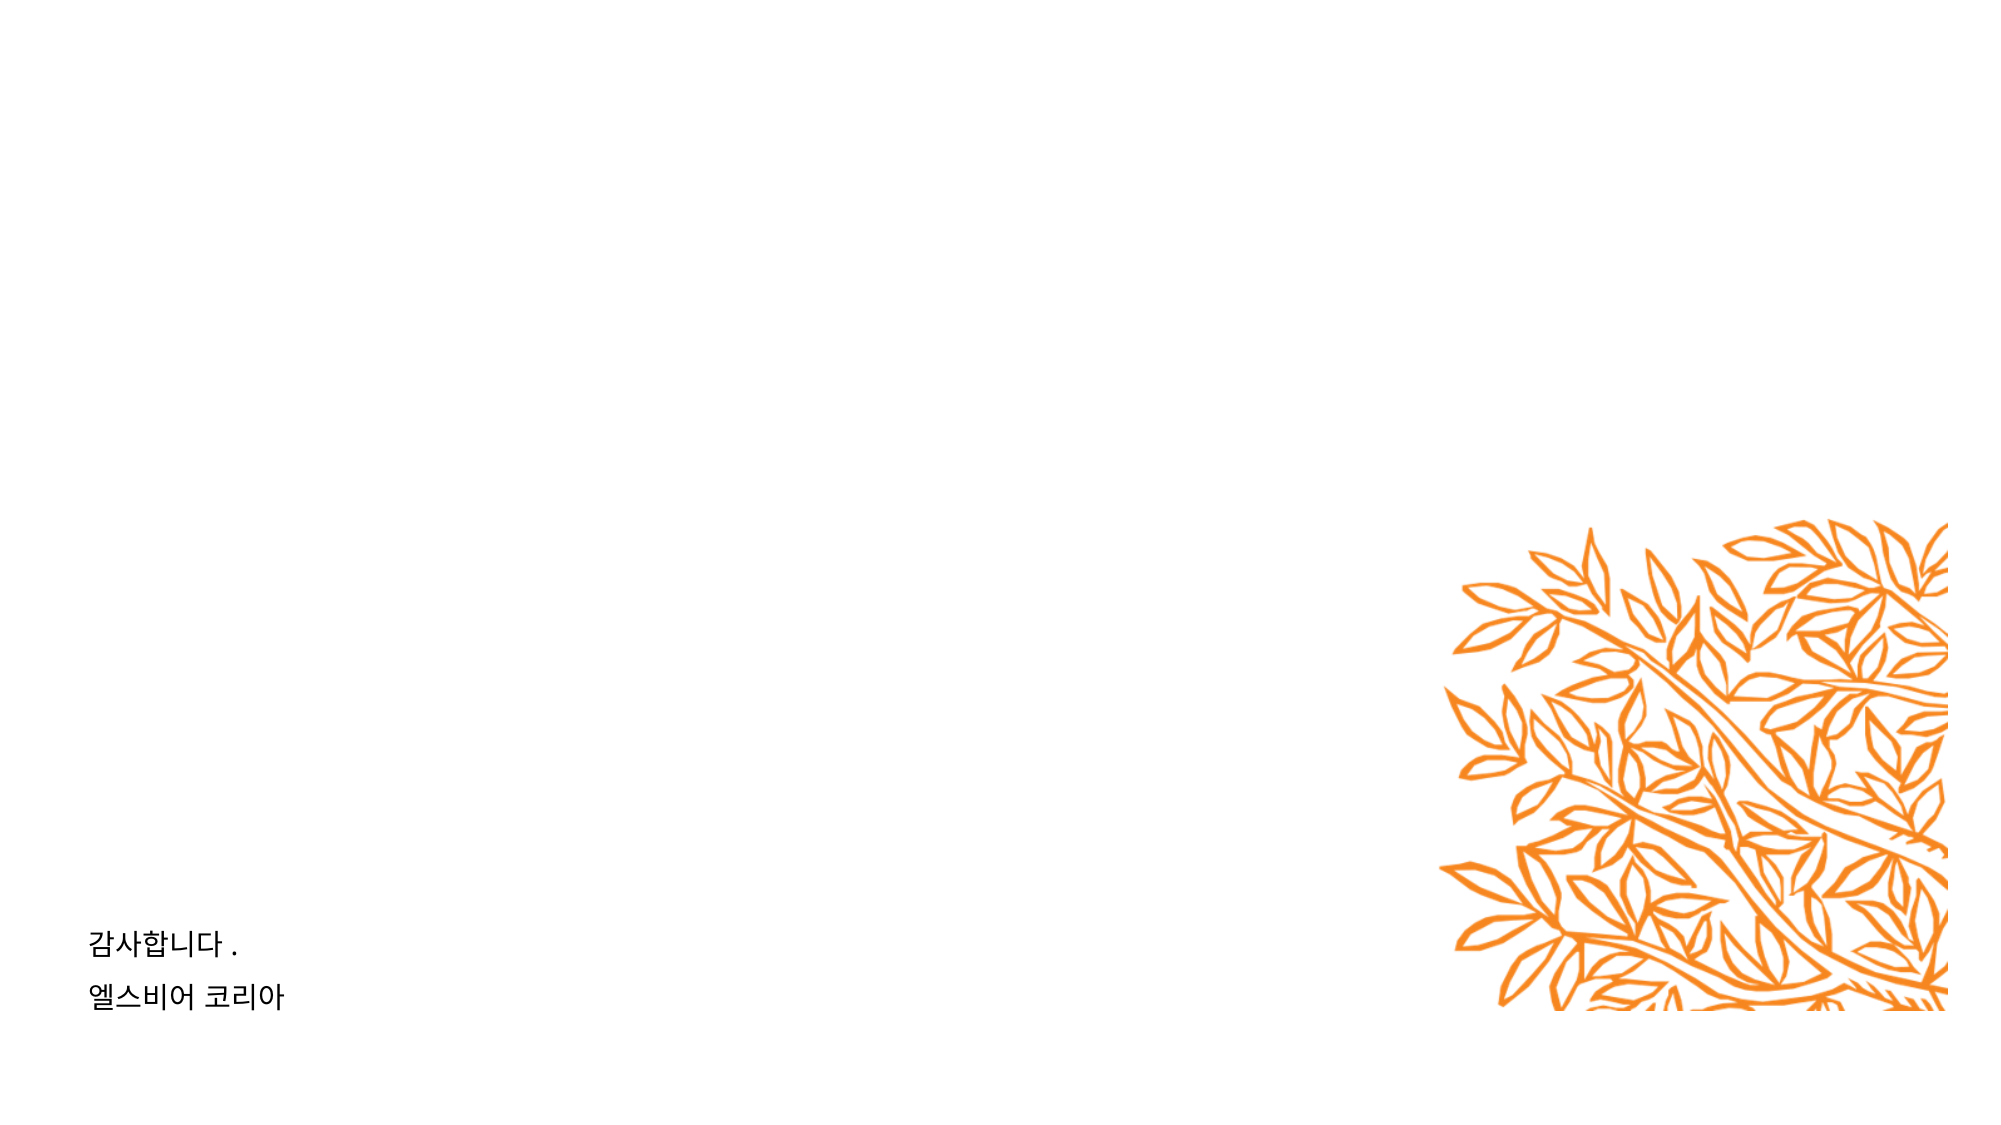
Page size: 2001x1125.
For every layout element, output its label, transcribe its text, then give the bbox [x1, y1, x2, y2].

text_box 감사합니다. 엘스비어 코리아 [73, 923, 358, 1042]
picture [1414, 499, 1948, 1011]
